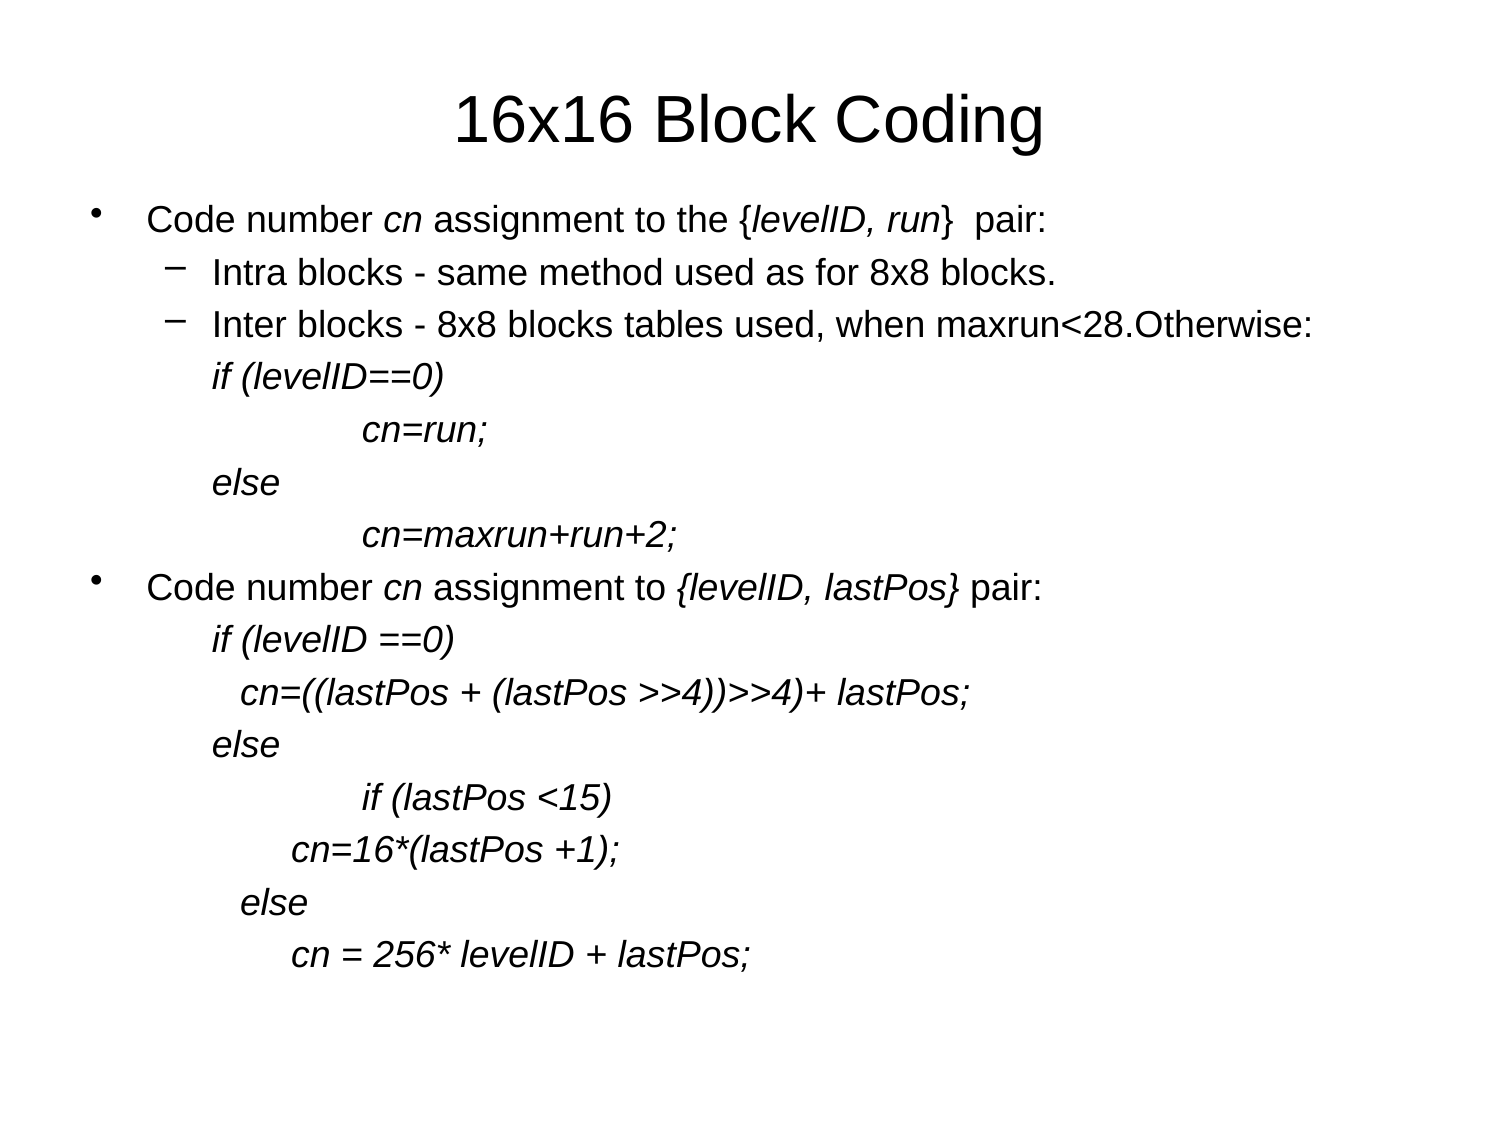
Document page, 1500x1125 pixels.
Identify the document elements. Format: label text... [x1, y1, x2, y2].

list Code number cn assignment to the {levelID, run} pair: Intra blocks - same method used as for 8x8 blocks. Inter blocks - 8x8 blocks tables used, when maxrun<28.Otherwise: if (levelID==0) cn=run; else cn=maxrun+run+2; Code number cn assignment to {levelID, lastPos} pair: if (levelID ==0) cn=((lastPos + (lastPos >>4))>>4)+ lastPos; else if (lastPos <15) cn=16*(lastPos +1); else cn = 256* levelID + lastPos; [74, 187, 1426, 1006]
title 16x16 Block Coding [74, 44, 1426, 187]
